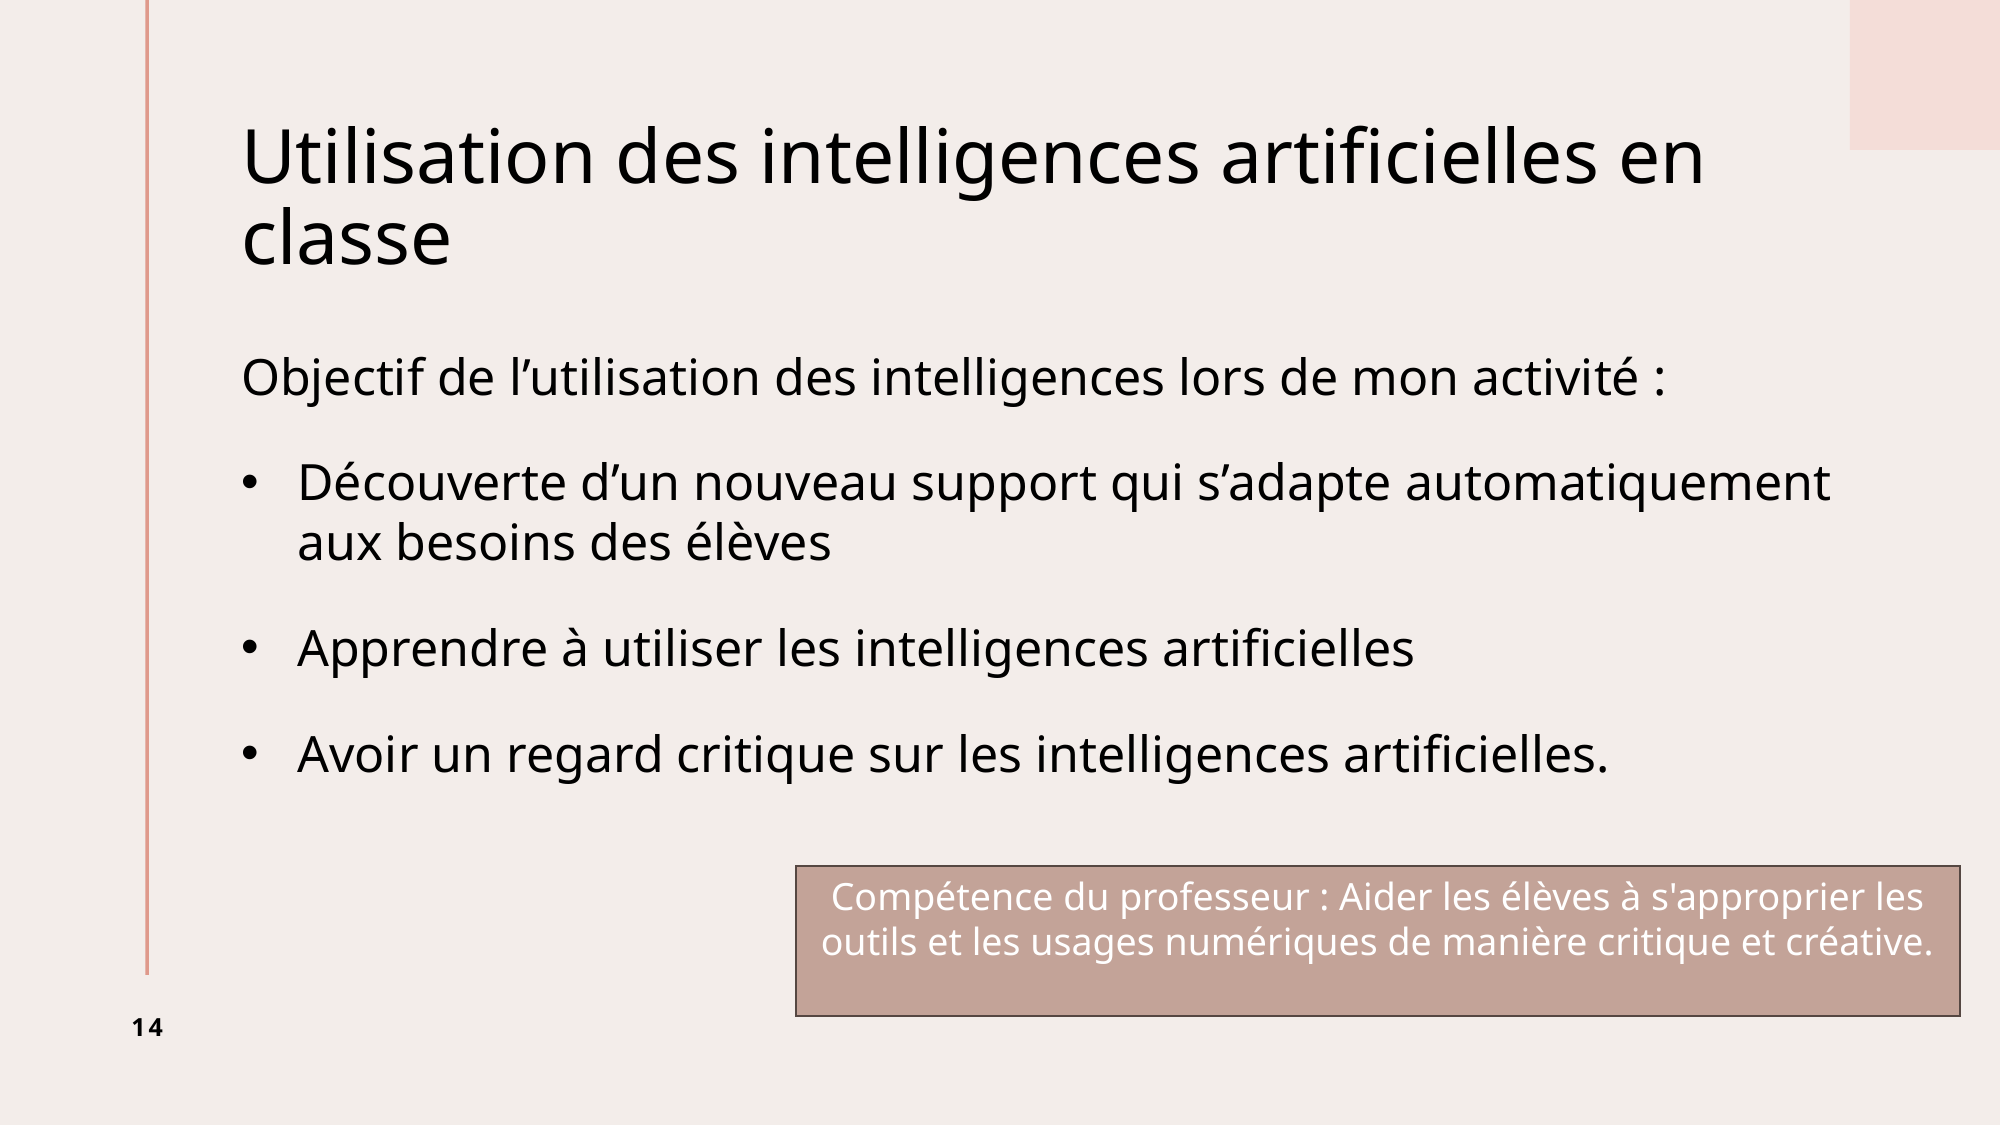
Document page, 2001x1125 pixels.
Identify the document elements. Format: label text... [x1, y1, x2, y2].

title Utilisation des intelligences artificielles en classe [240, 82, 1850, 317]
list Objectif de l’utilisation des intelligences lors de mon activité : Découverte d’un nouveau support qui s’adapte automatiquement aux besoins des élèves Apprendre à utiliser les intelligences artificielles Avoir un regard critique sur les intelligences artificielles. [240, 337, 1933, 1014]
text_box Compétence du professeur : Aider les élèves à s'approprier les outils et les usages numériques de manière critique et créative. [795, 865, 1961, 1017]
slide_number 14 [67, 975, 227, 1082]
